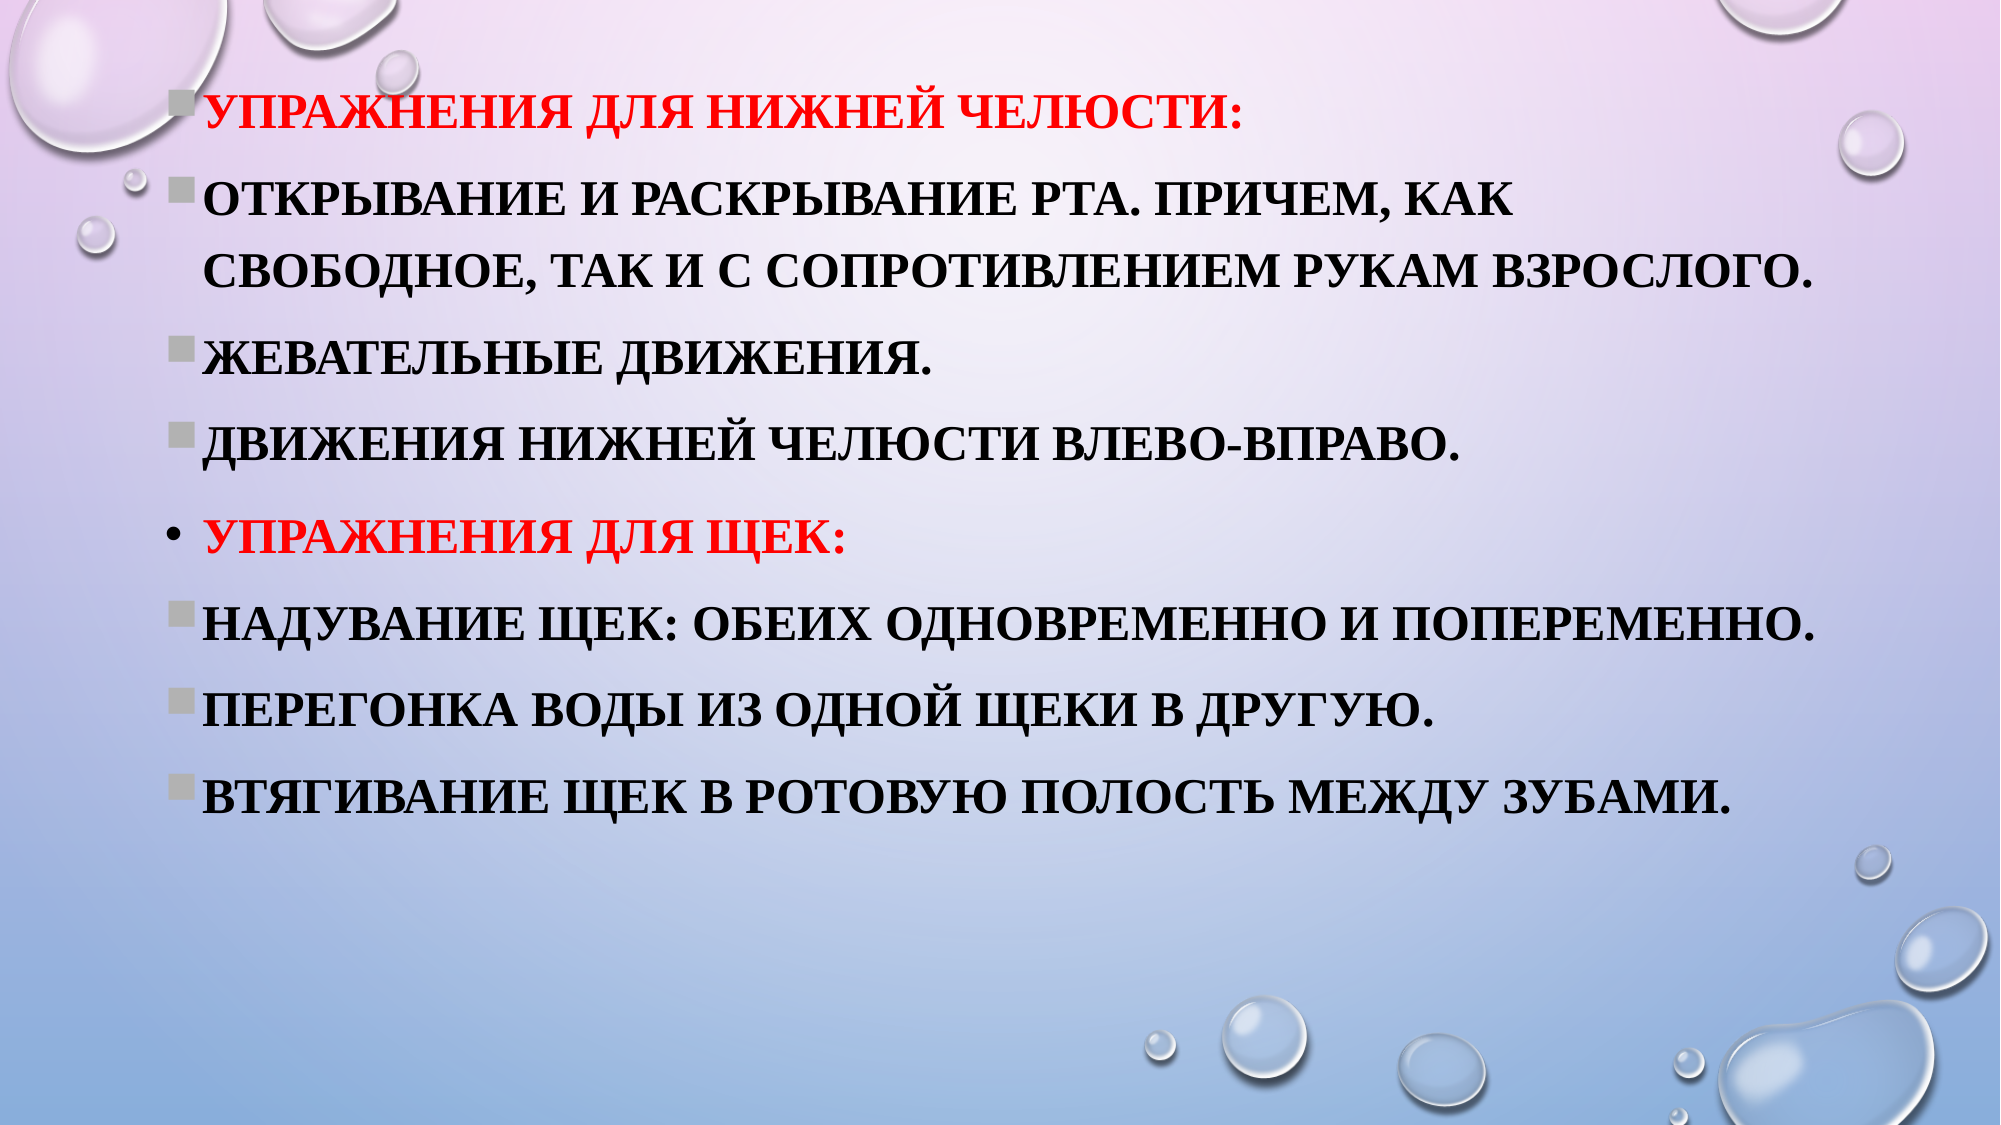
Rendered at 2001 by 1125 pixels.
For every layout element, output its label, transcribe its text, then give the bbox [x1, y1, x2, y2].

picture [0, 0, 2000, 1125]
list Упражнения для нижней челюсти: Открывание и раскрывание рта. Причем, как свободное, так и с сопротивлением рукам взрослого. Жевательные движения. Движения нижней челюсти влево-вправо. Упражнения для щек: Надувание щек: обеих одновременно и попеременно. Перегонка воды из одной щеки в другую. Втягивание щек в ротовую полость между зубами. [149, 59, 1850, 950]
